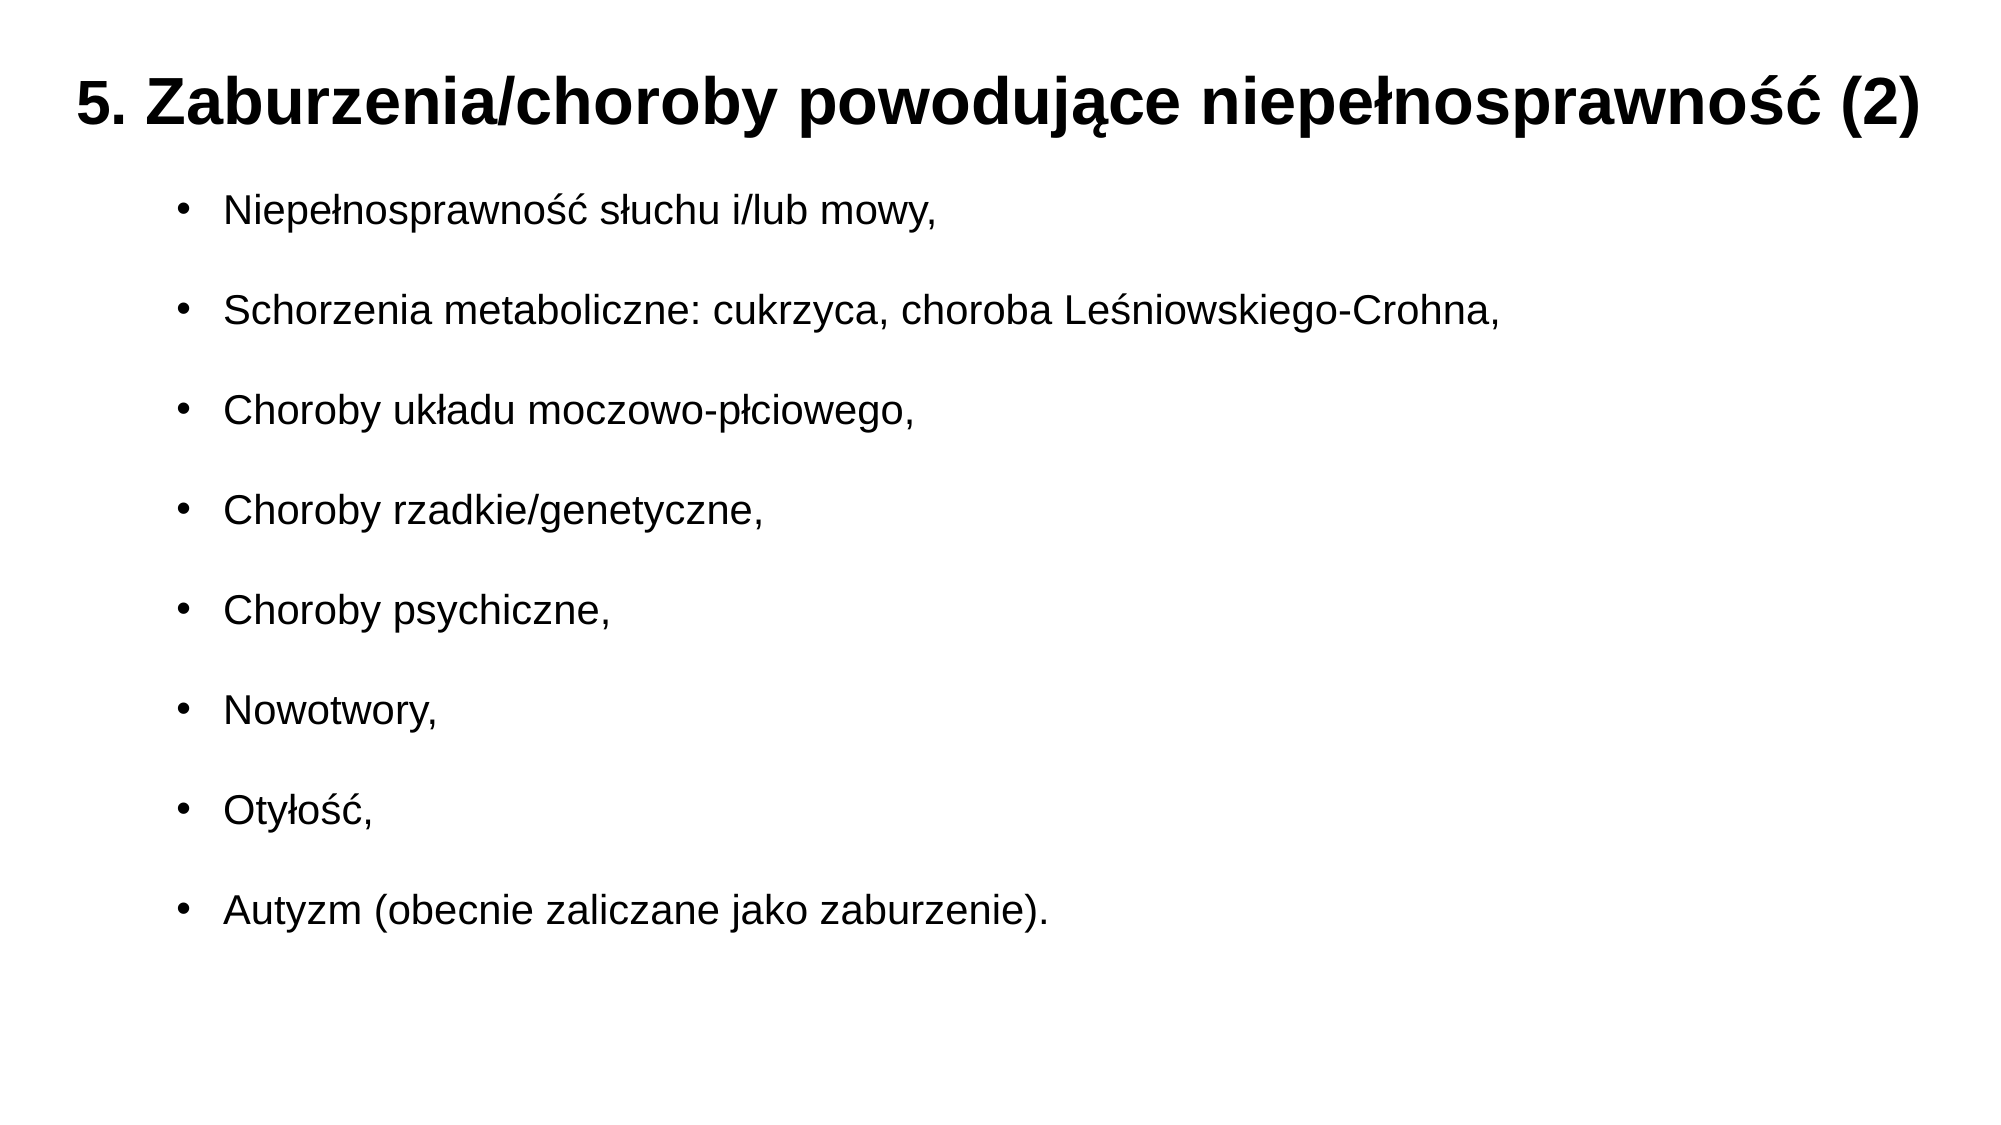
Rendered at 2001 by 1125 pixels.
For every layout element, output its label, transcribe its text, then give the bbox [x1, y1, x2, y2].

text_box 5. Zaburzenia/choroby powodujące niepełnosprawność (2) [61, 59, 1961, 146]
text_box Niepełnosprawność słuchu i/lub mowy, Schorzenia metaboliczne: cukrzyca, choroba Leśniowskiego-Crohna, Choroby układu moczowo-płciowego, Choroby rzadkie/genetyczne, Choroby psychiczne, Nowotwory, Otyłość, Autyzm (obecnie zaliczane jako zaburzenie). [161, 125, 1899, 941]
